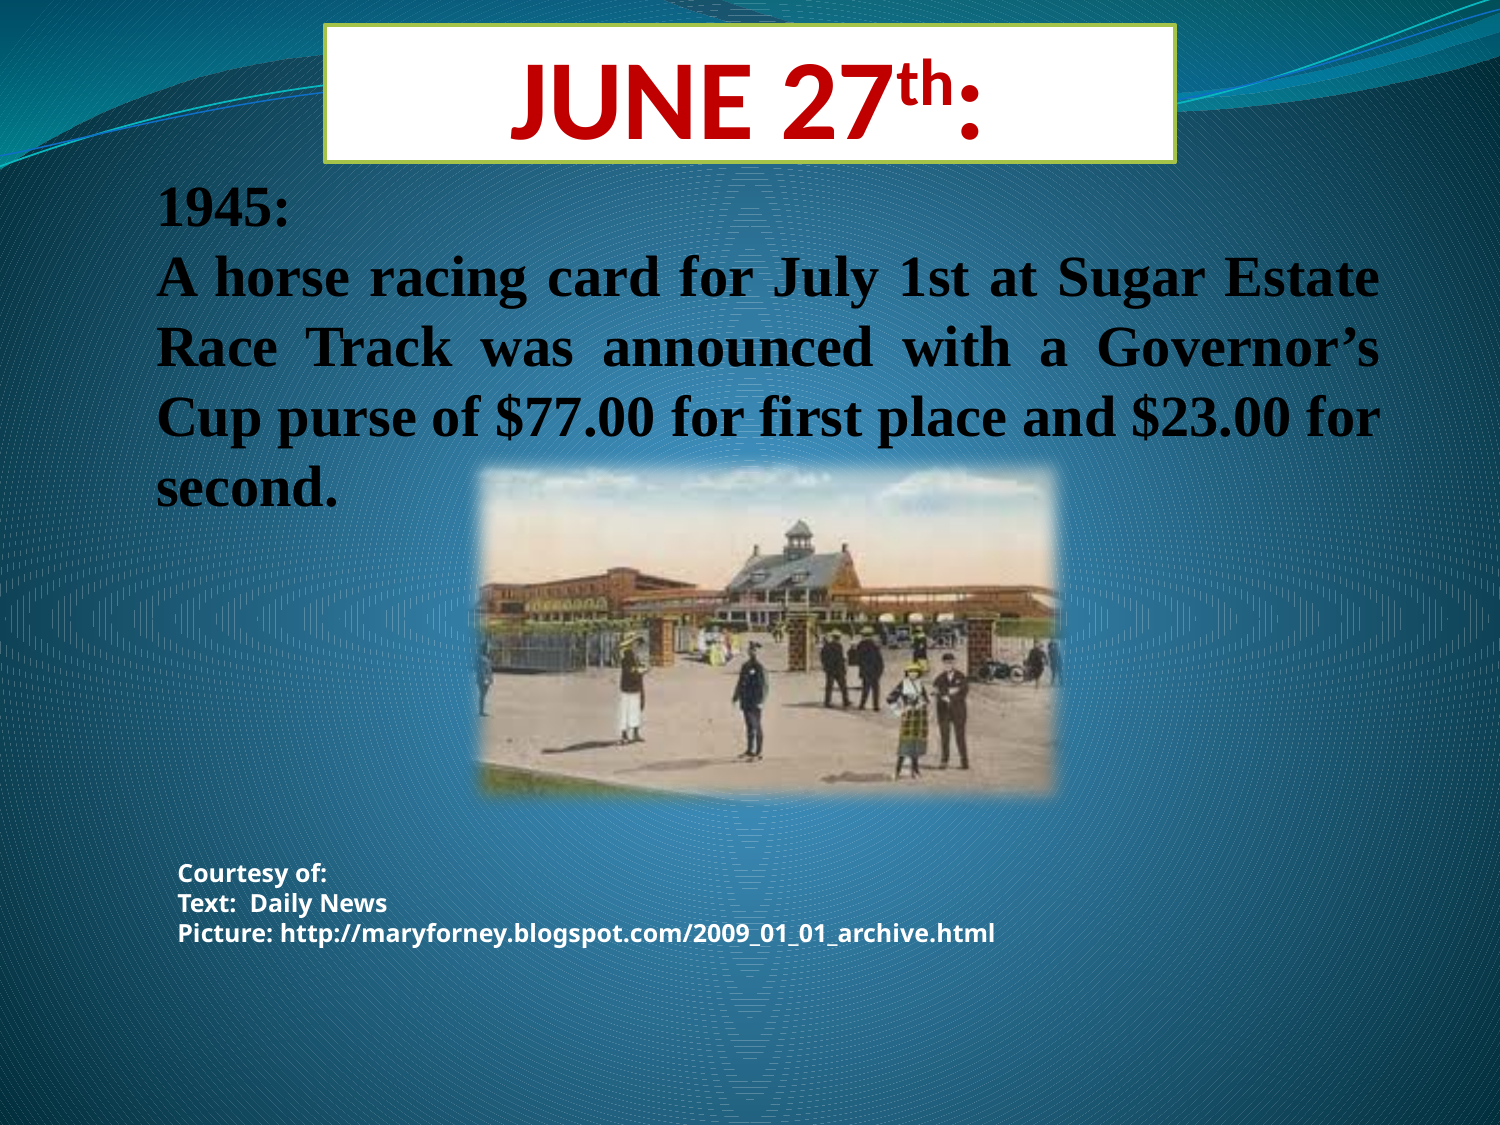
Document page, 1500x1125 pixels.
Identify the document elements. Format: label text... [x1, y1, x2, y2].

title JUNE 27th: [323, 23, 1177, 162]
picture [462, 449, 1073, 813]
text_box [25, 0, 226, 142]
text_box Courtesy of: Text: Daily News Picture: http://maryforney.blogspot.com/2009_01_01_archive.html [162, 849, 1388, 955]
text_box 1945: A horse racing card for July 1st at Sugar Estate Race Track was announced with a Governor’s Cup purse of $77.00 for first place and $23.00 for second. [150, 162, 1388, 713]
